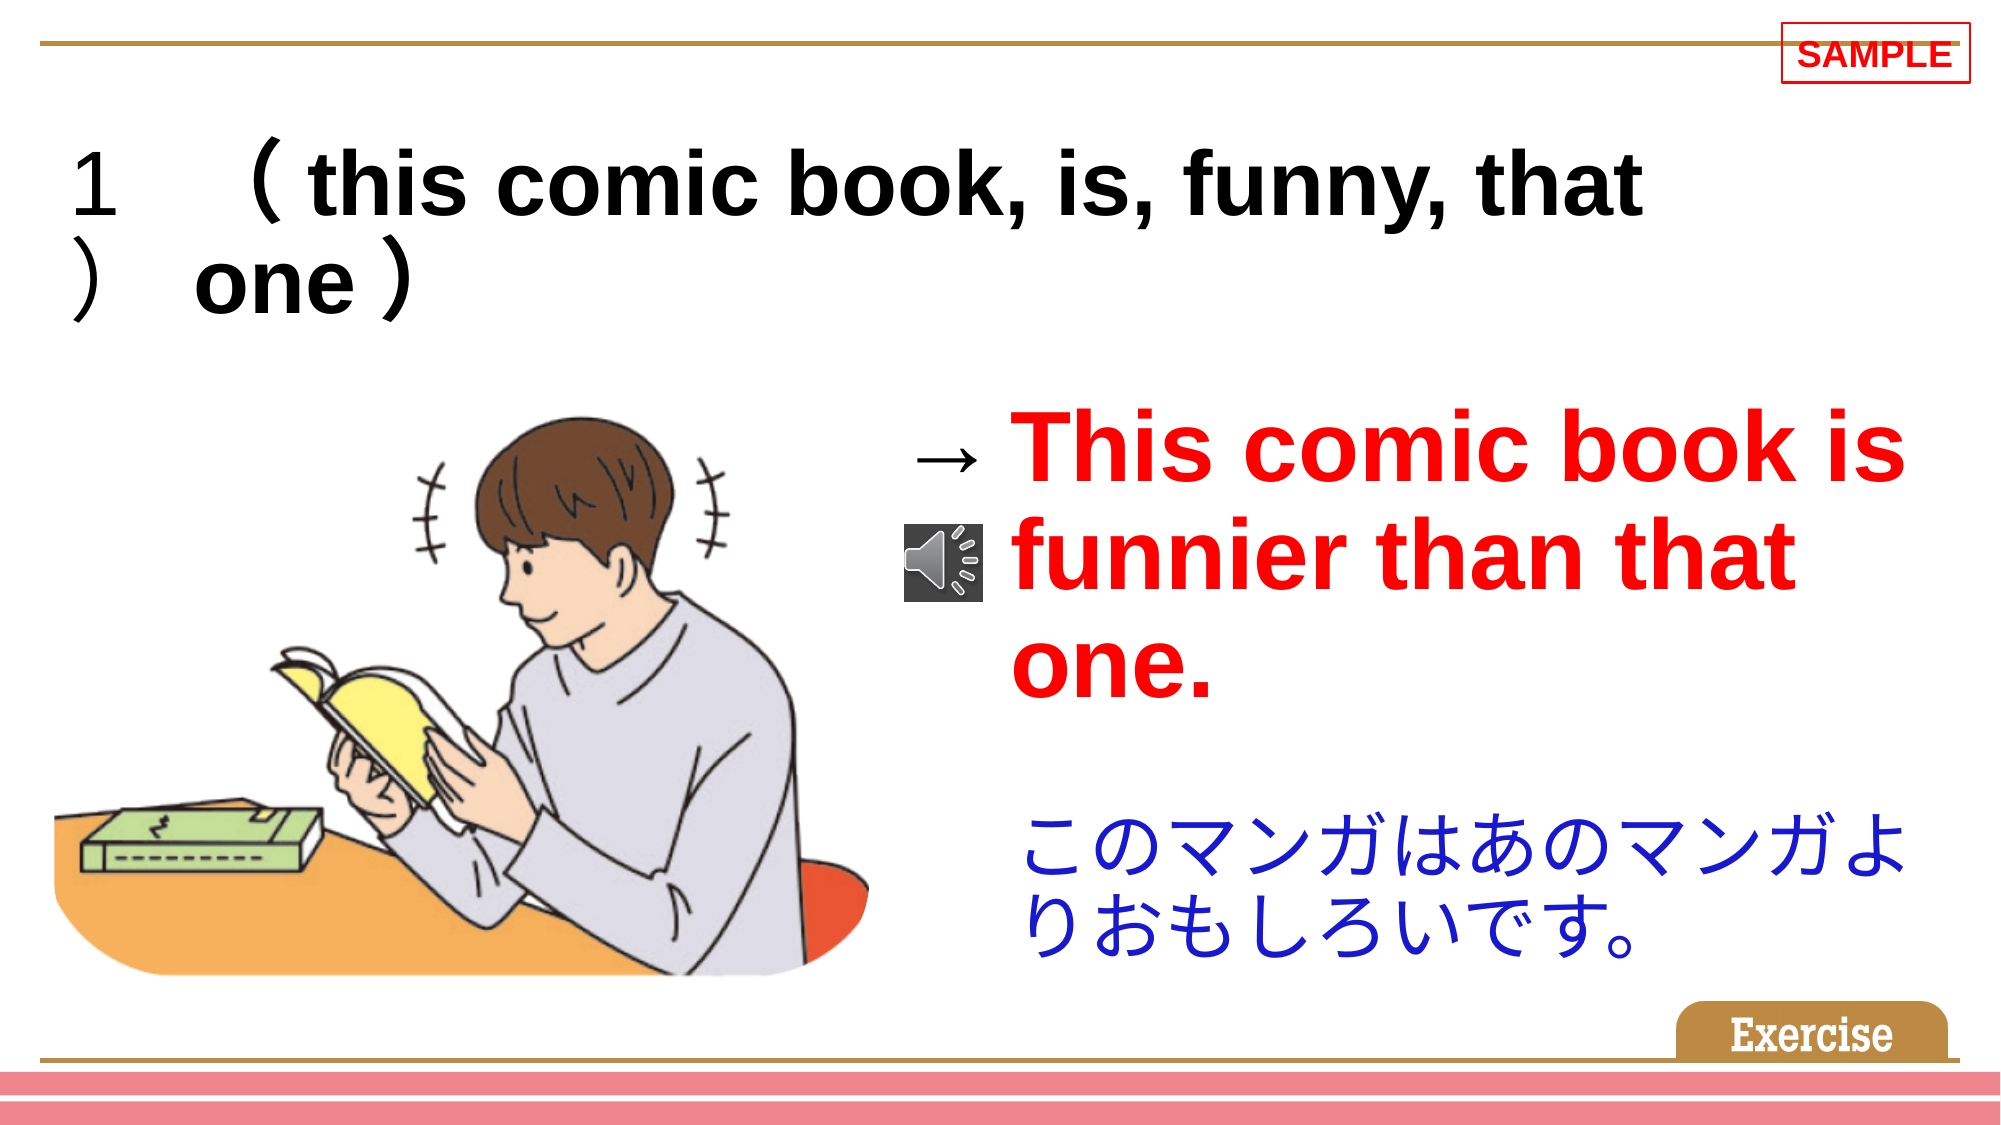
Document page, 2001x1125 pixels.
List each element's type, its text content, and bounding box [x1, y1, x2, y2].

text_box SAMPLE [1782, 22, 1971, 83]
list This comic book is funnier than that one. [882, 387, 1946, 802]
list 1） [54, 87, 179, 383]
picture [54, 387, 870, 979]
list （this comic book, is, funny, that one） [179, 87, 1946, 383]
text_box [903, 522, 984, 603]
title このマンガはあのマンガよりおもしろいです。 [999, 802, 1946, 1056]
picture [1676, 1001, 1948, 1058]
